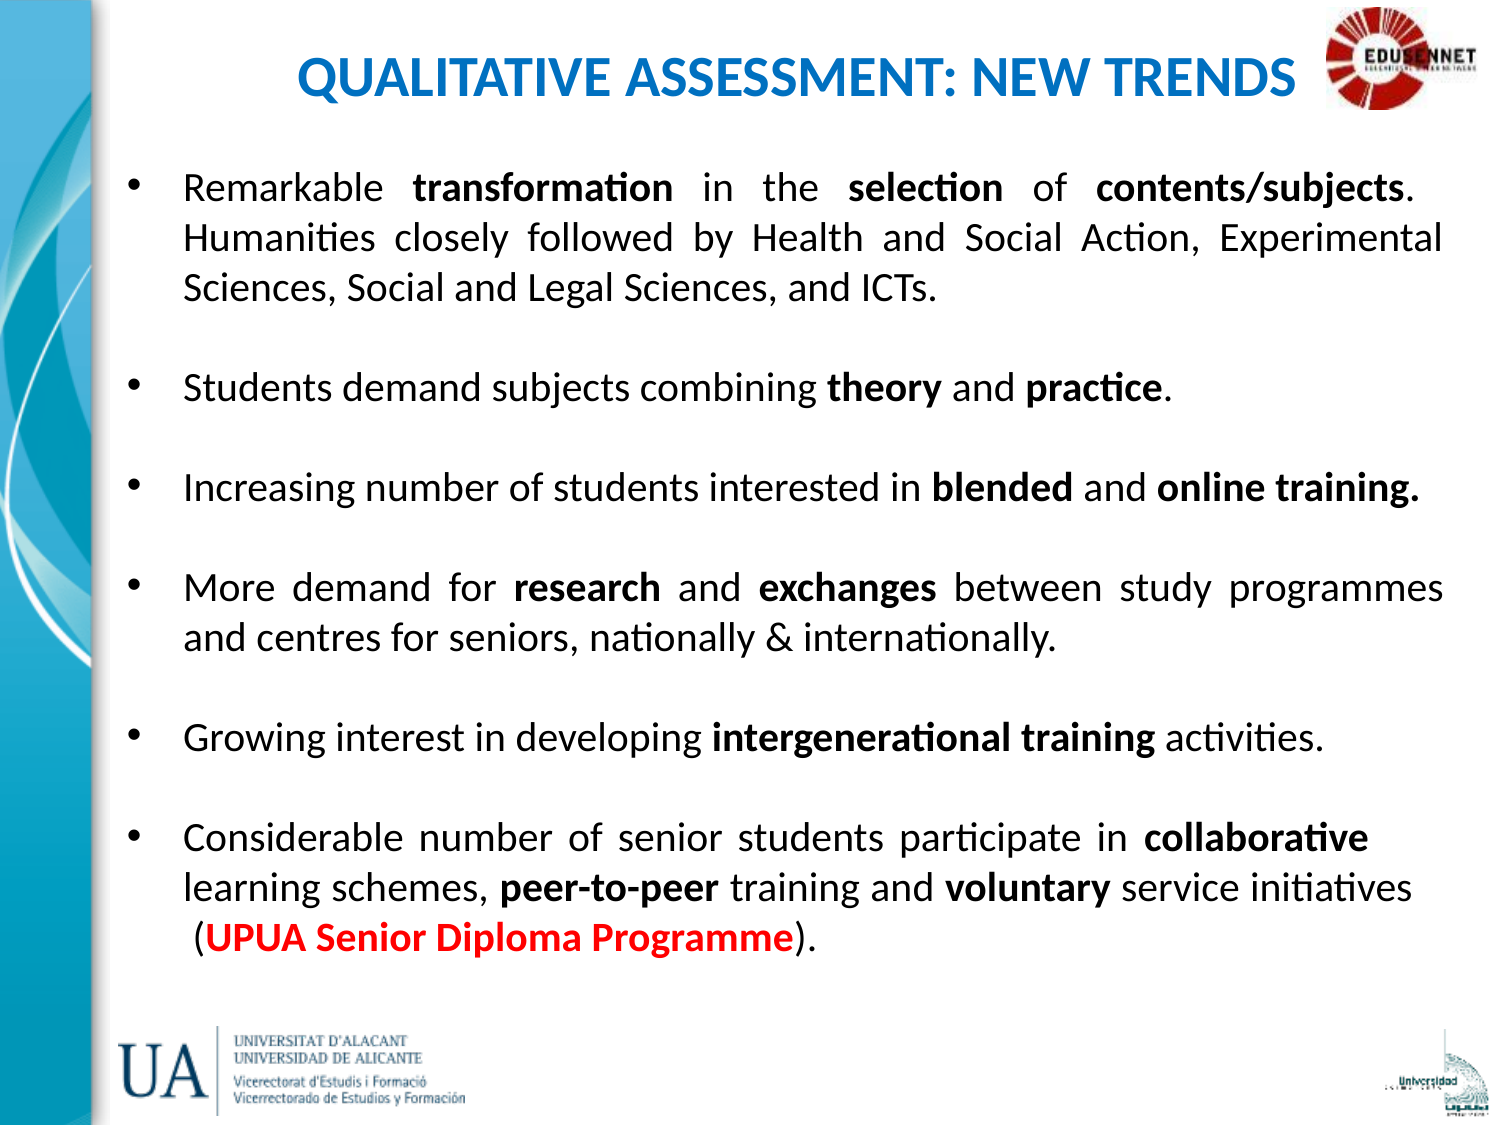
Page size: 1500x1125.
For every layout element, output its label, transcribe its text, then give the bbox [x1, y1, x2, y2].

picture [1384, 1029, 1489, 1118]
text_box Remarkable transformation in the selection of contents/subjects. Humanities closely followed by Health and Social Action, Experimental Sciences, Social and Legal Sciences, and ICTs. Students demand subjects combining theory and practice. Increasing number of students interested in blended and online training. More demand for research and exchanges between study programmes and centres for seniors, nationally & internationally. Growing interest in developing intergenerational training activities. Considerable number of senior students participate in collaborative learning schemes, peer-to-peer training and voluntary service initiatives (UPUA Senior Diploma Programme). [112, 152, 1459, 1018]
picture [0, 0, 110, 1125]
picture [1326, 7, 1495, 111]
picture [118, 1026, 465, 1116]
text_box QUALITATIVE ASSESSMENT: NEW TRENDS [112, 30, 1483, 149]
